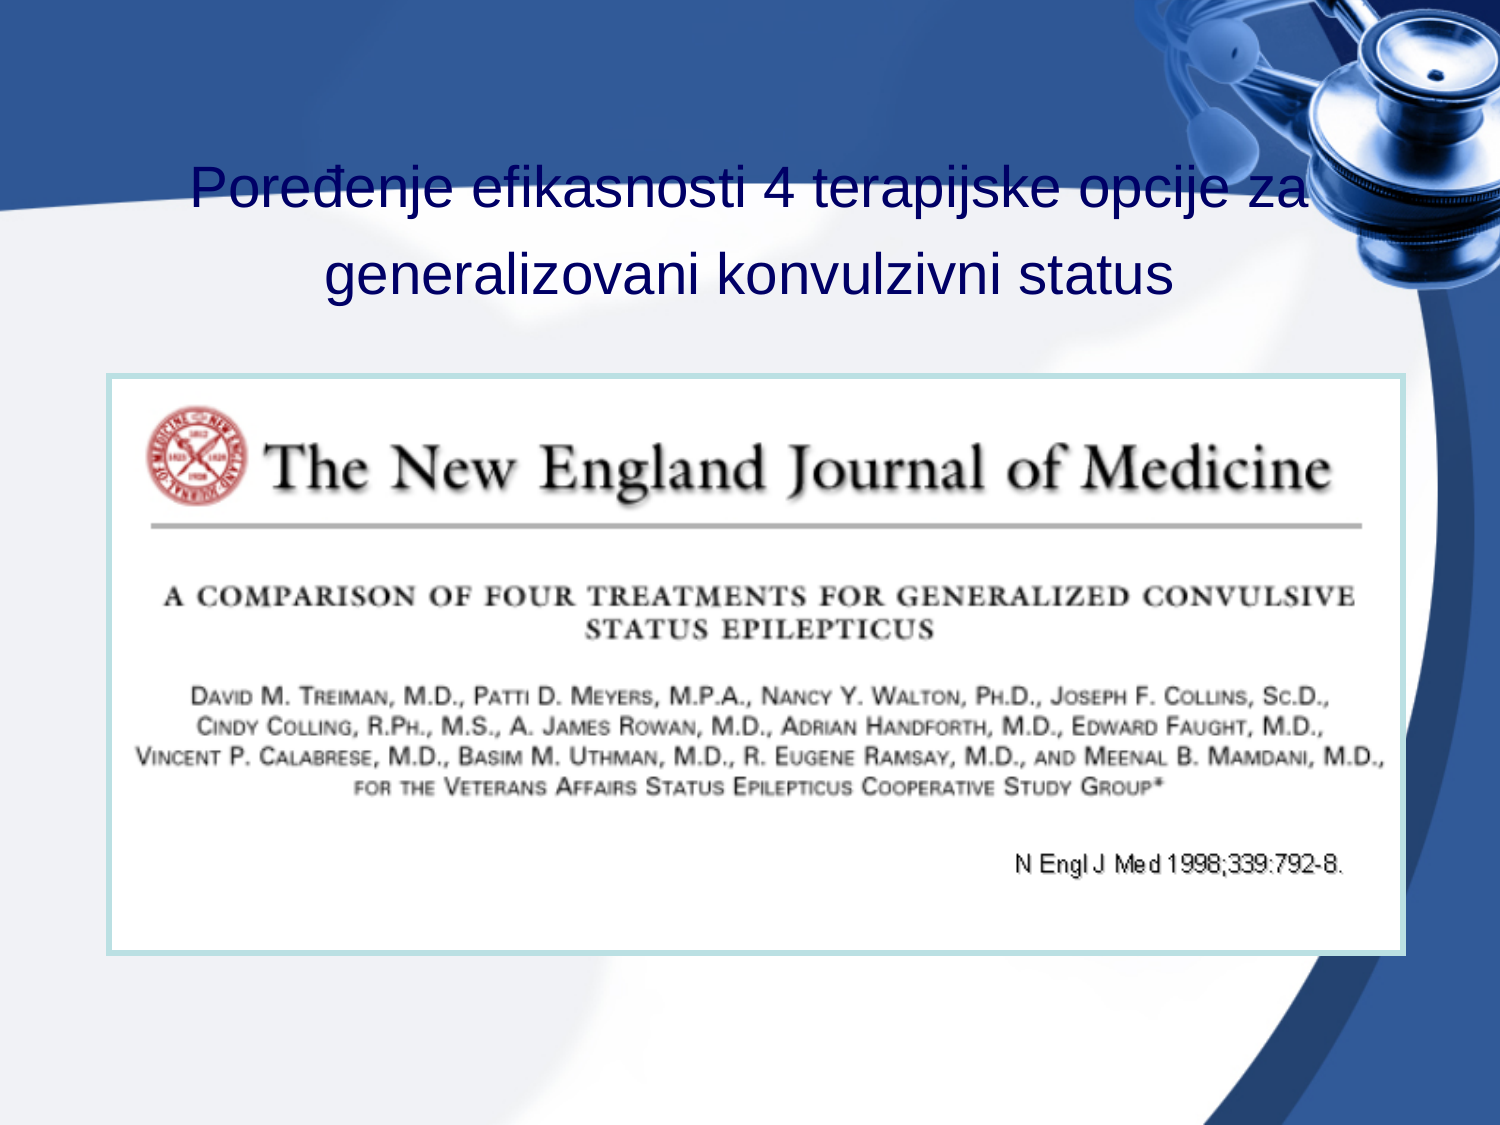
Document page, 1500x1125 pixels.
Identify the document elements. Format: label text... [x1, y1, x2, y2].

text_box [112, 379, 1401, 951]
slide_number 46 [937, 1062, 1294, 1101]
text_box Poređenje efikasnosti 4 terapijske opcije za generalizovani konvulzivni status [112, 125, 1388, 313]
picture [0, 0, 1500, 1125]
